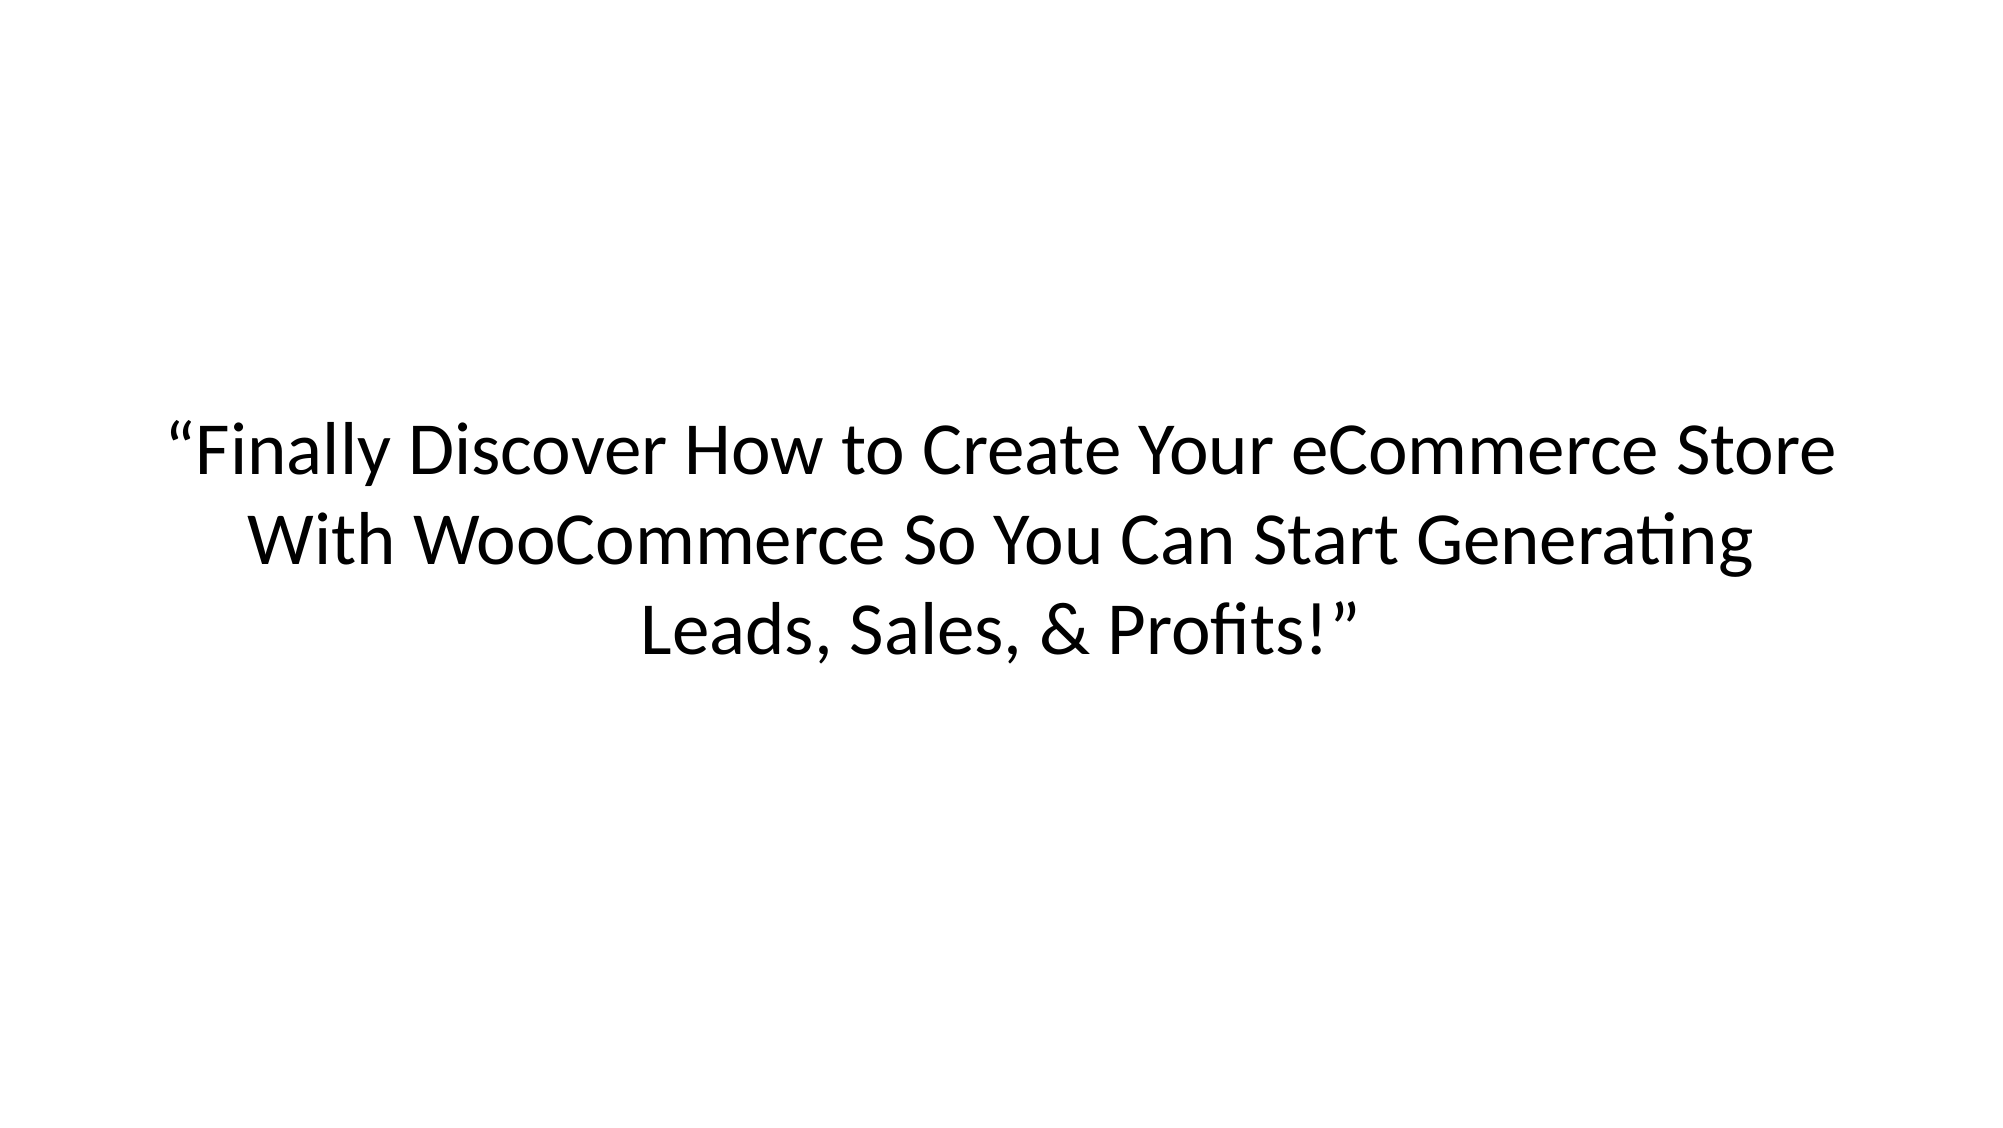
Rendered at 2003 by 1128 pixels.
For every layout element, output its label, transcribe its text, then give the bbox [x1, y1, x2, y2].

title “Finally Discover How to Create Your eCommerce Store With WooCommerce So You Can Start Generating Leads, Sales, & Profits!” [149, 287, 1853, 782]
